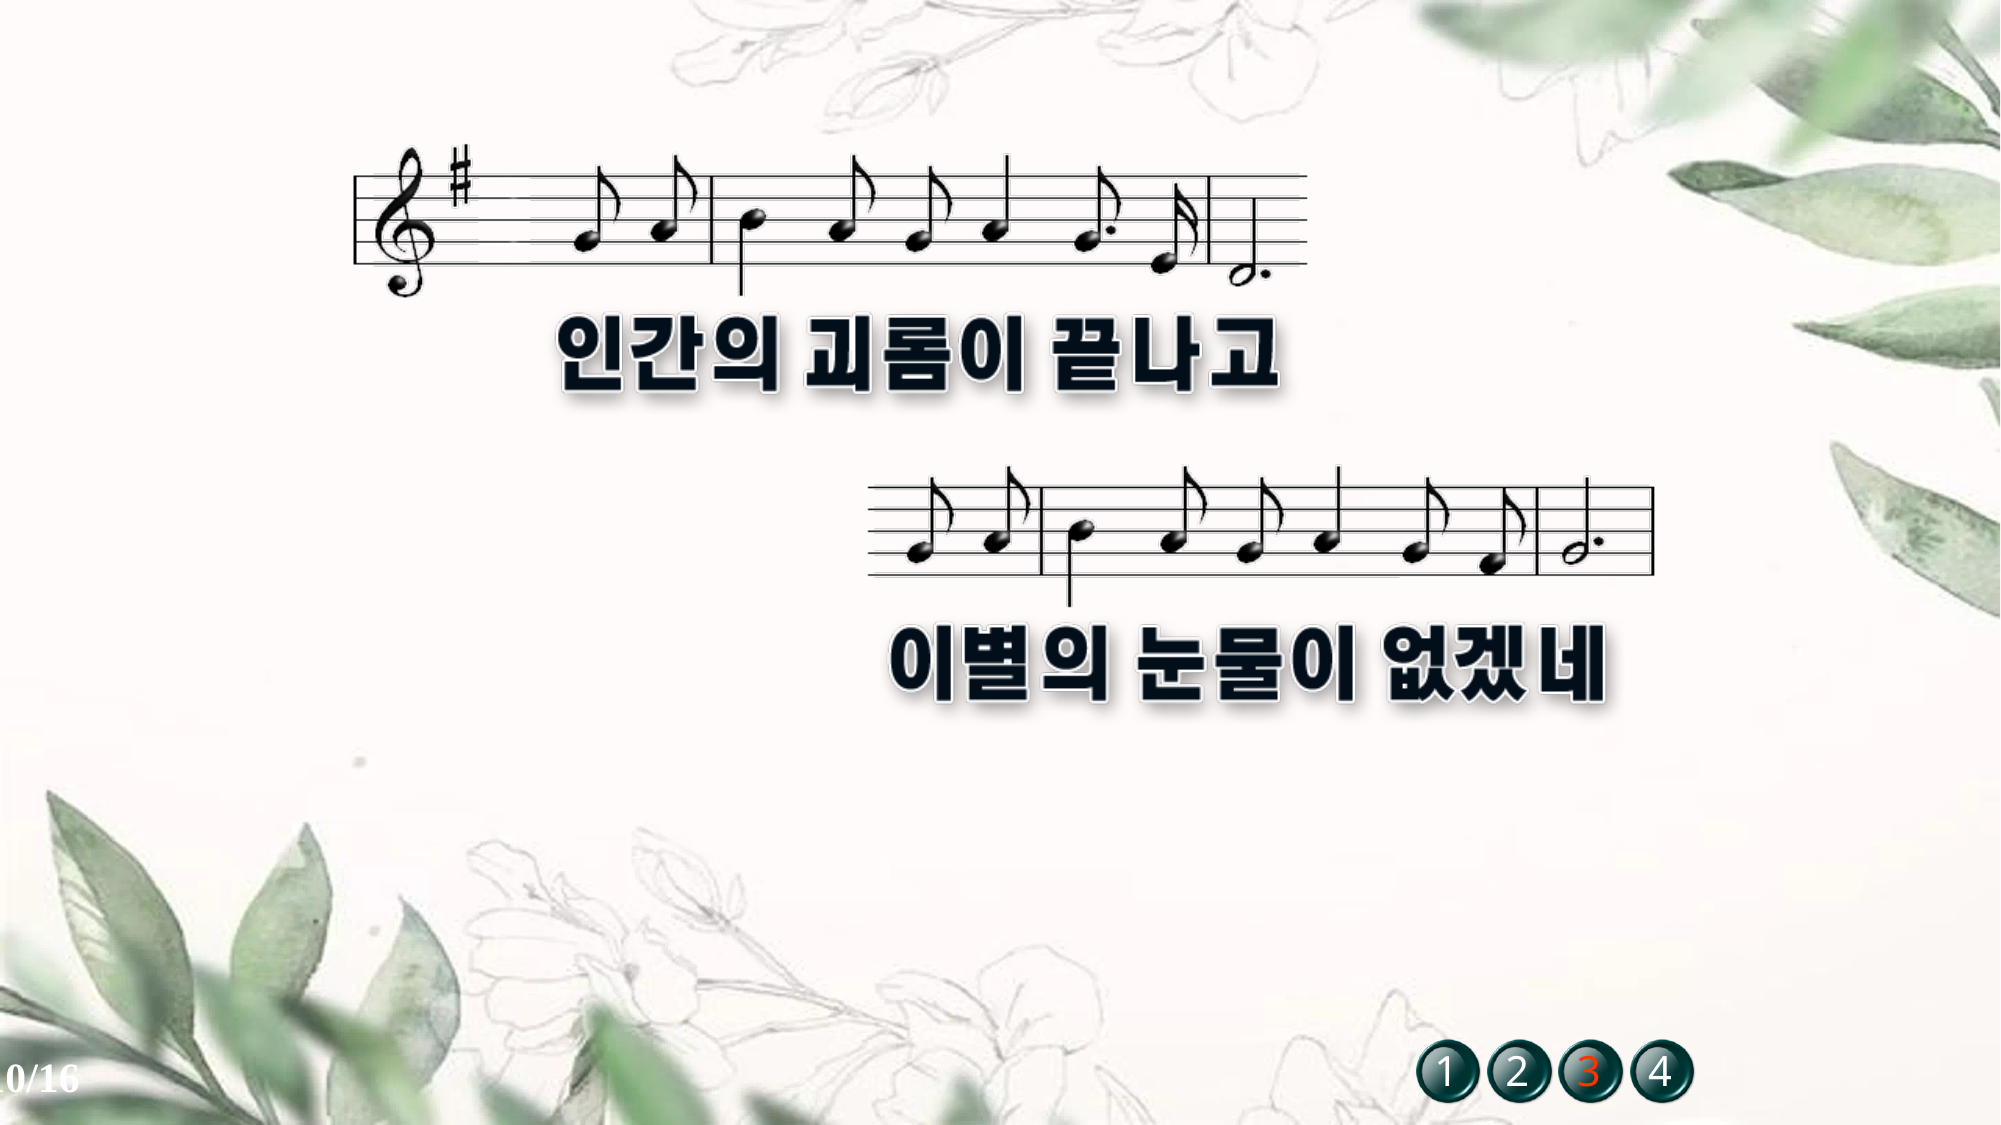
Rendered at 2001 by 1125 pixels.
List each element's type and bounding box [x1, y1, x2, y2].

text_box [1555, 1035, 1626, 1106]
text_box [1413, 1035, 1484, 1106]
text_box [1627, 1035, 1697, 1106]
text_box [1484, 1035, 1555, 1106]
picture [0, 0, 2001, 1125]
